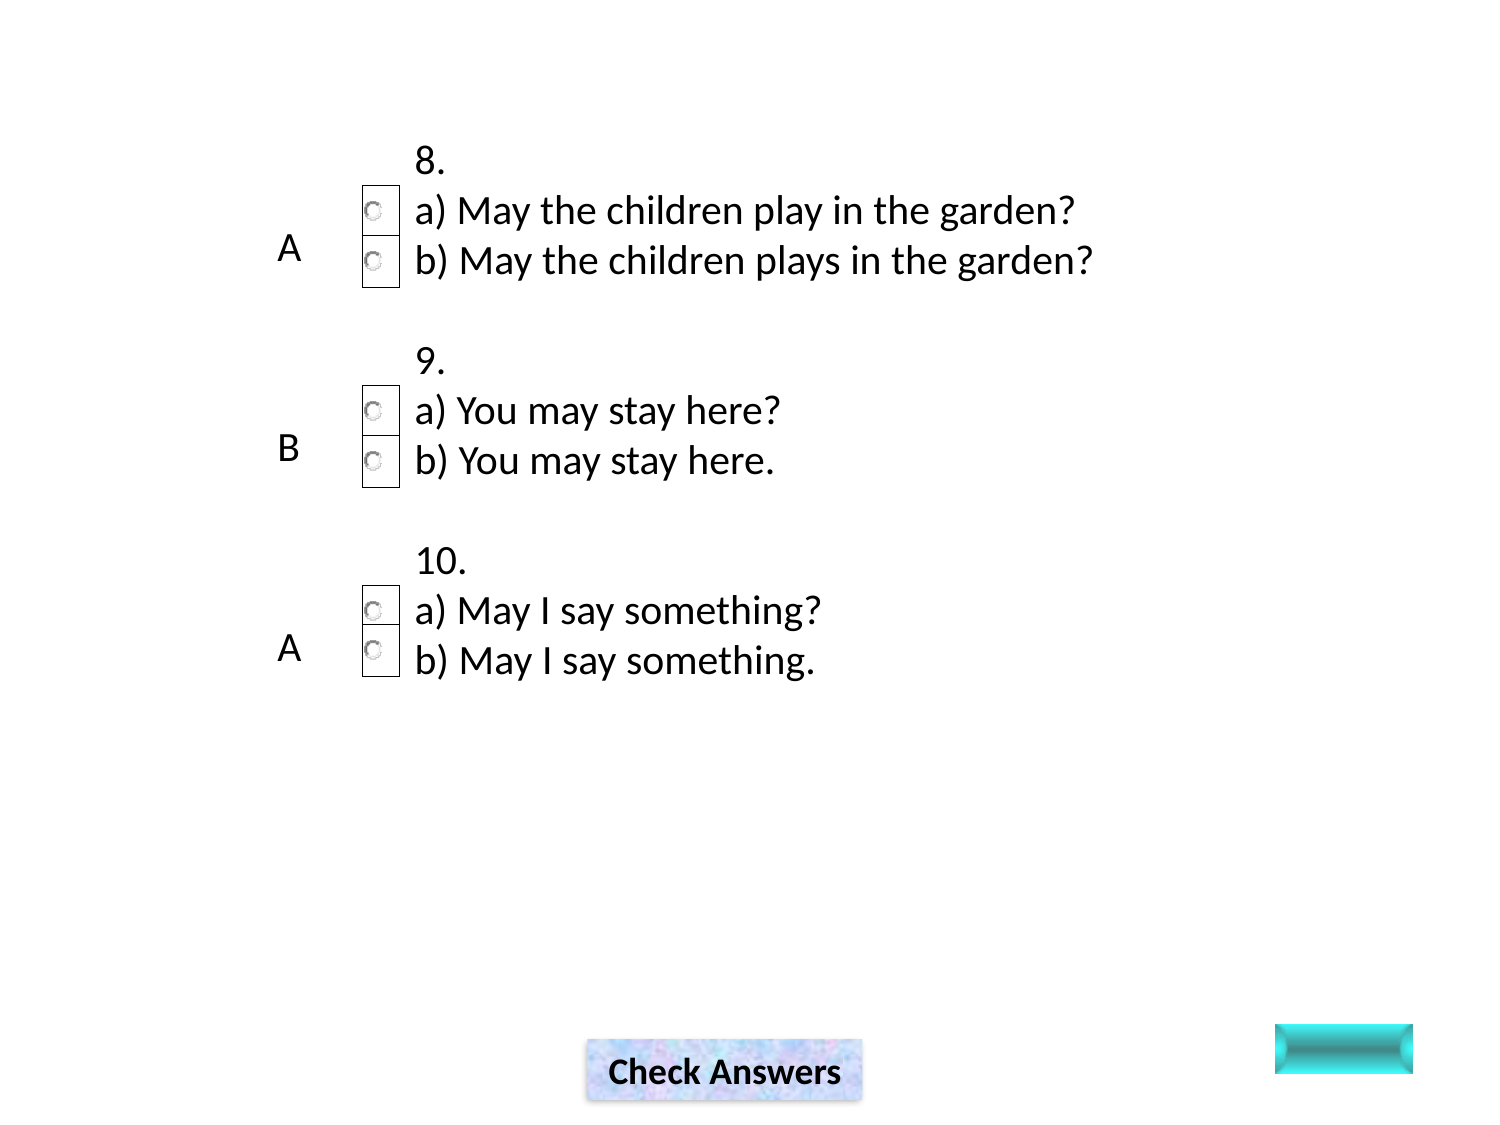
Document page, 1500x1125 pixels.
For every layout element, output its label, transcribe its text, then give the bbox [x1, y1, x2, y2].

text_box A B A [262, 212, 350, 678]
text_box 8. a) May the children play in the garden? b) May the children plays in the garden? 9. a) You may stay here? b) You may stay here. 10. a) May I say something? b) May I say something. [399, 125, 1163, 690]
text_box Check Answers [587, 1039, 863, 1100]
picture [1274, 1024, 1413, 1074]
